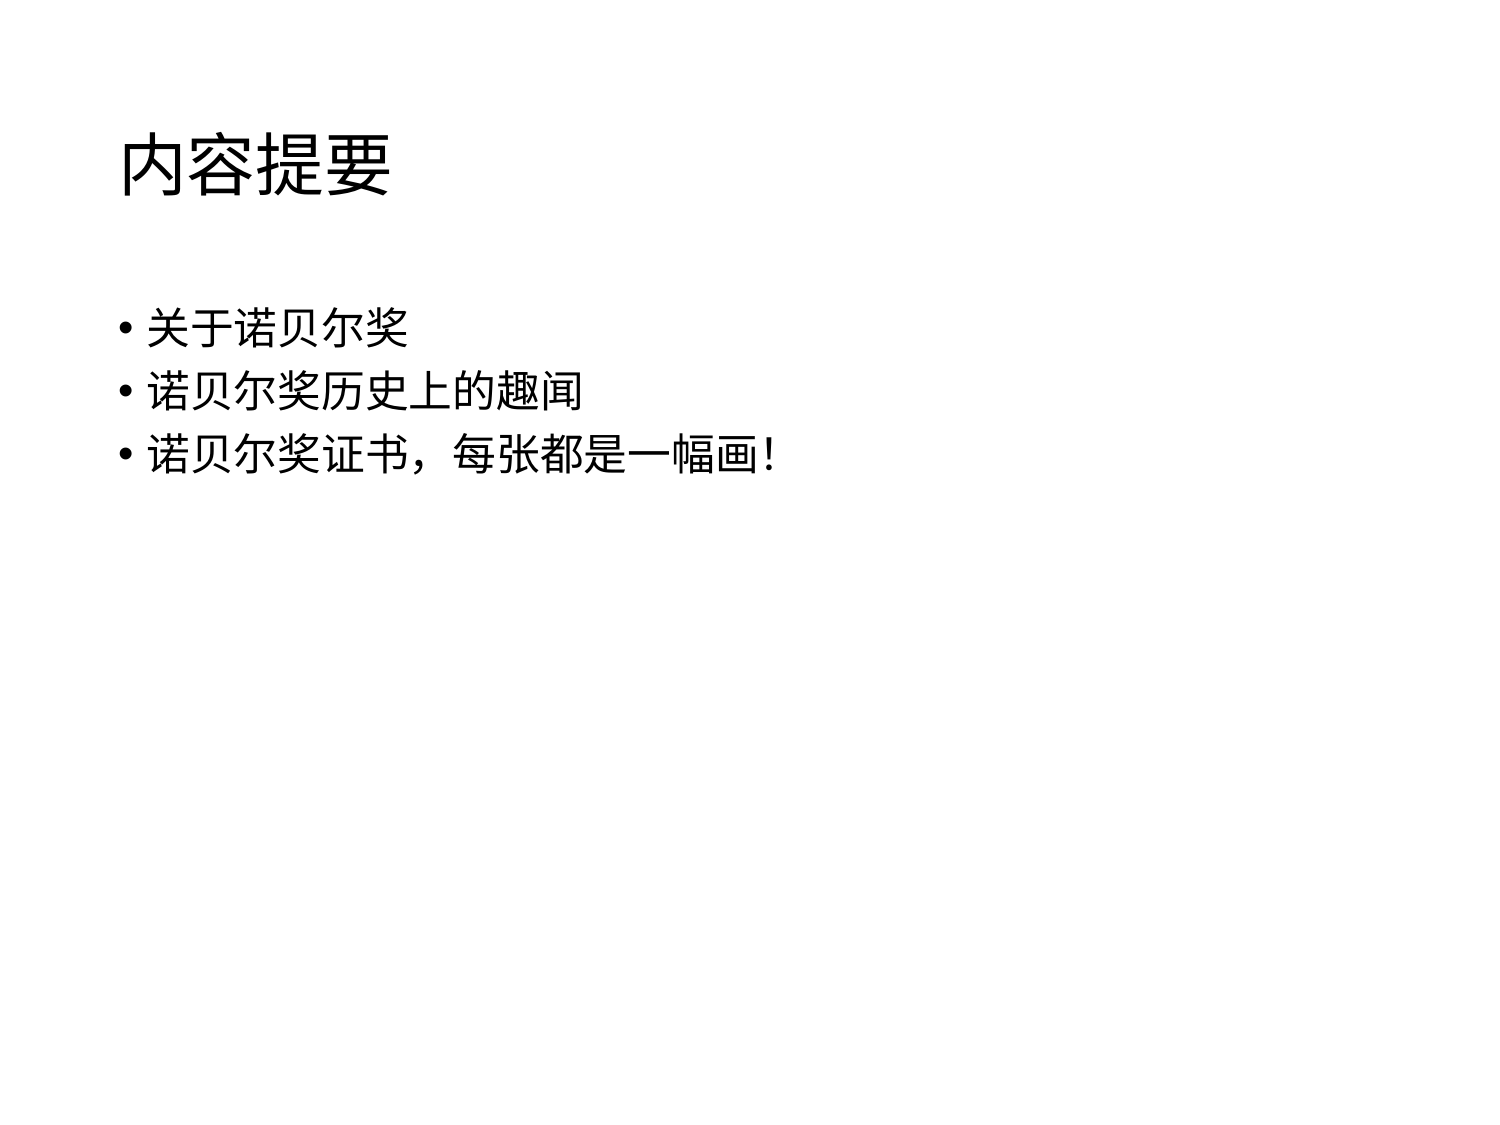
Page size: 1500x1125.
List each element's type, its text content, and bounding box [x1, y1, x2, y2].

list 关于诺贝尔奖 诺贝尔奖历史上的趣闻 诺贝尔奖证书，每张都是一幅画！ [103, 299, 1397, 1014]
title 内容提要 [103, 59, 1397, 278]
